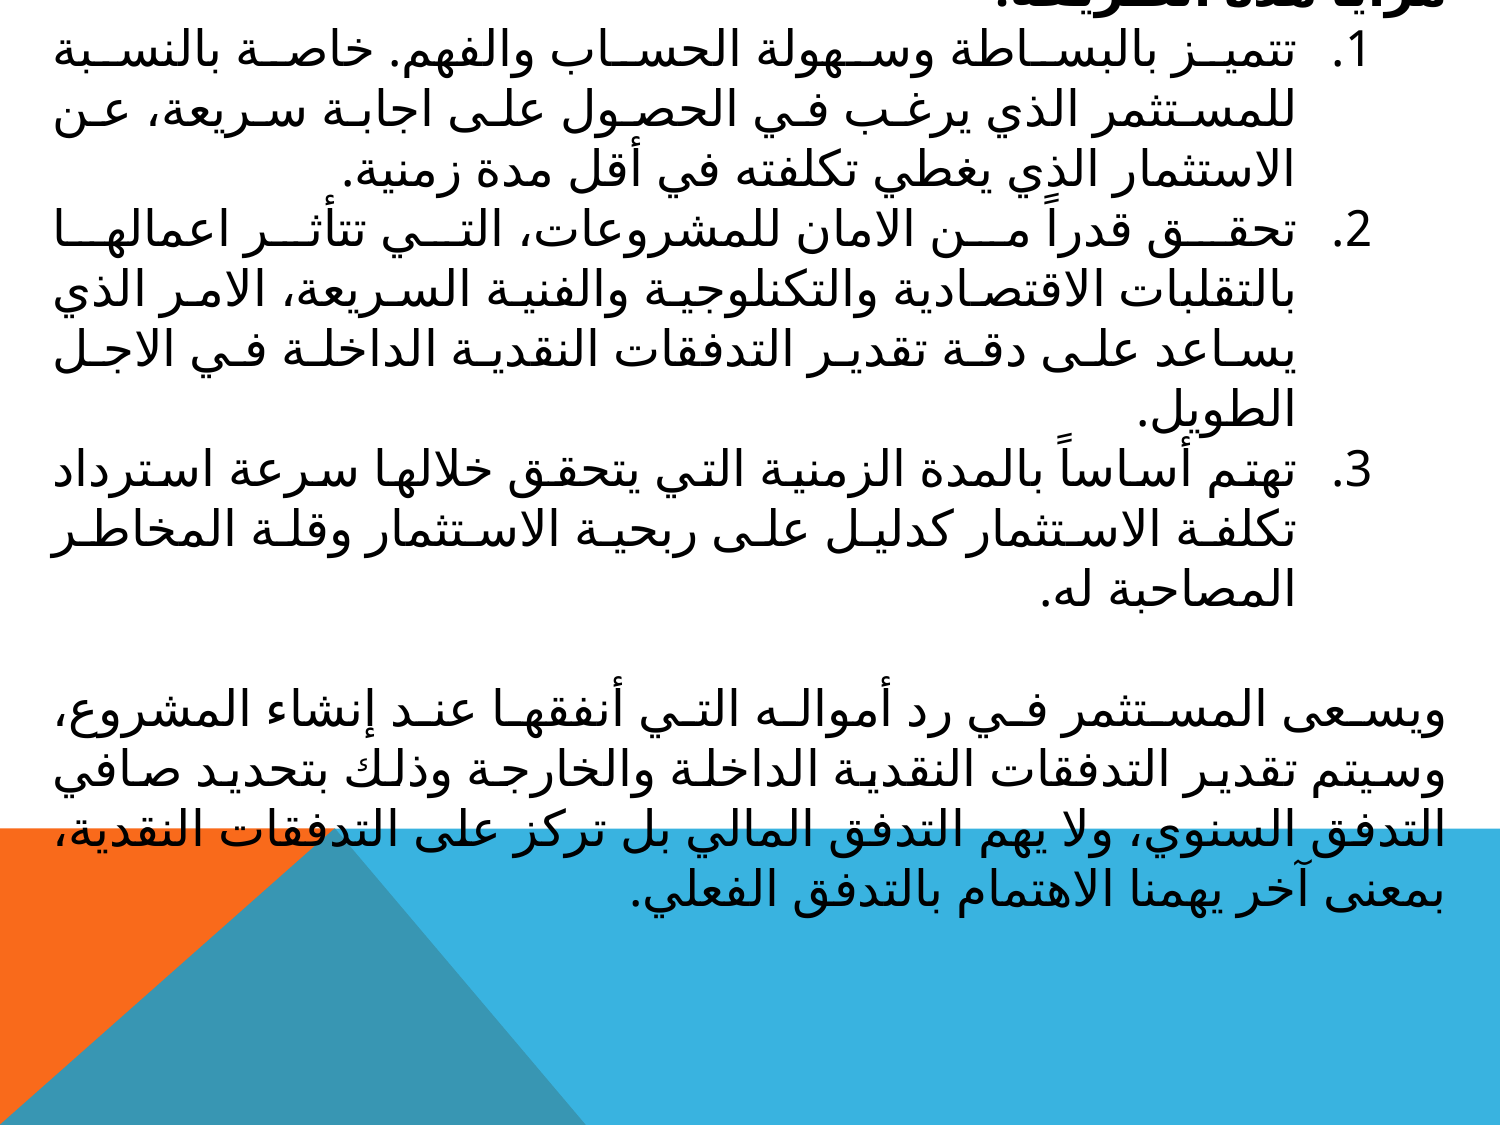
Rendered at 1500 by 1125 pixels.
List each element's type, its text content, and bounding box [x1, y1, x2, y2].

text_box مزايا هذه الطريقة: تتميز بالبساطة وسهولة الحساب والفهم. خاصة بالنسبة للمستثمر الذي يرغب في الحصول على اجابة سريعة، عن الاستثمار الذي يغطي تكلفته في أقل مدة زمنية. تحقق قدراً من الامان للمشروعات، التي تتأثر اعمالها بالتقلبات الاقتصادية والتكنلوجية والفنية السريعة، الامر الذي يساعد على دقة تقدير التدفقات النقدية الداخلة في الاجل الطويل. تهتم أساساً بالمدة الزمنية التي يتحقق خلالها سرعة استرداد تكلفة الاستثمار كدليل على ربحية الاستثمار وقلة المخاطر المصاحبة له. ويسعى المستثمر في رد أمواله التي أنفقها عند إنشاء المشروع، وسيتم تقدير التدفقات النقدية الداخلة والخارجة وذلك بتحديد صافي التدفق السنوي، ولا يهم التدفق المالي بل تركز على التدفقات النقدية، بمعنى آخر يهمنا الاهتمام بالتدفق الفعلي. [37, 0, 1463, 924]
